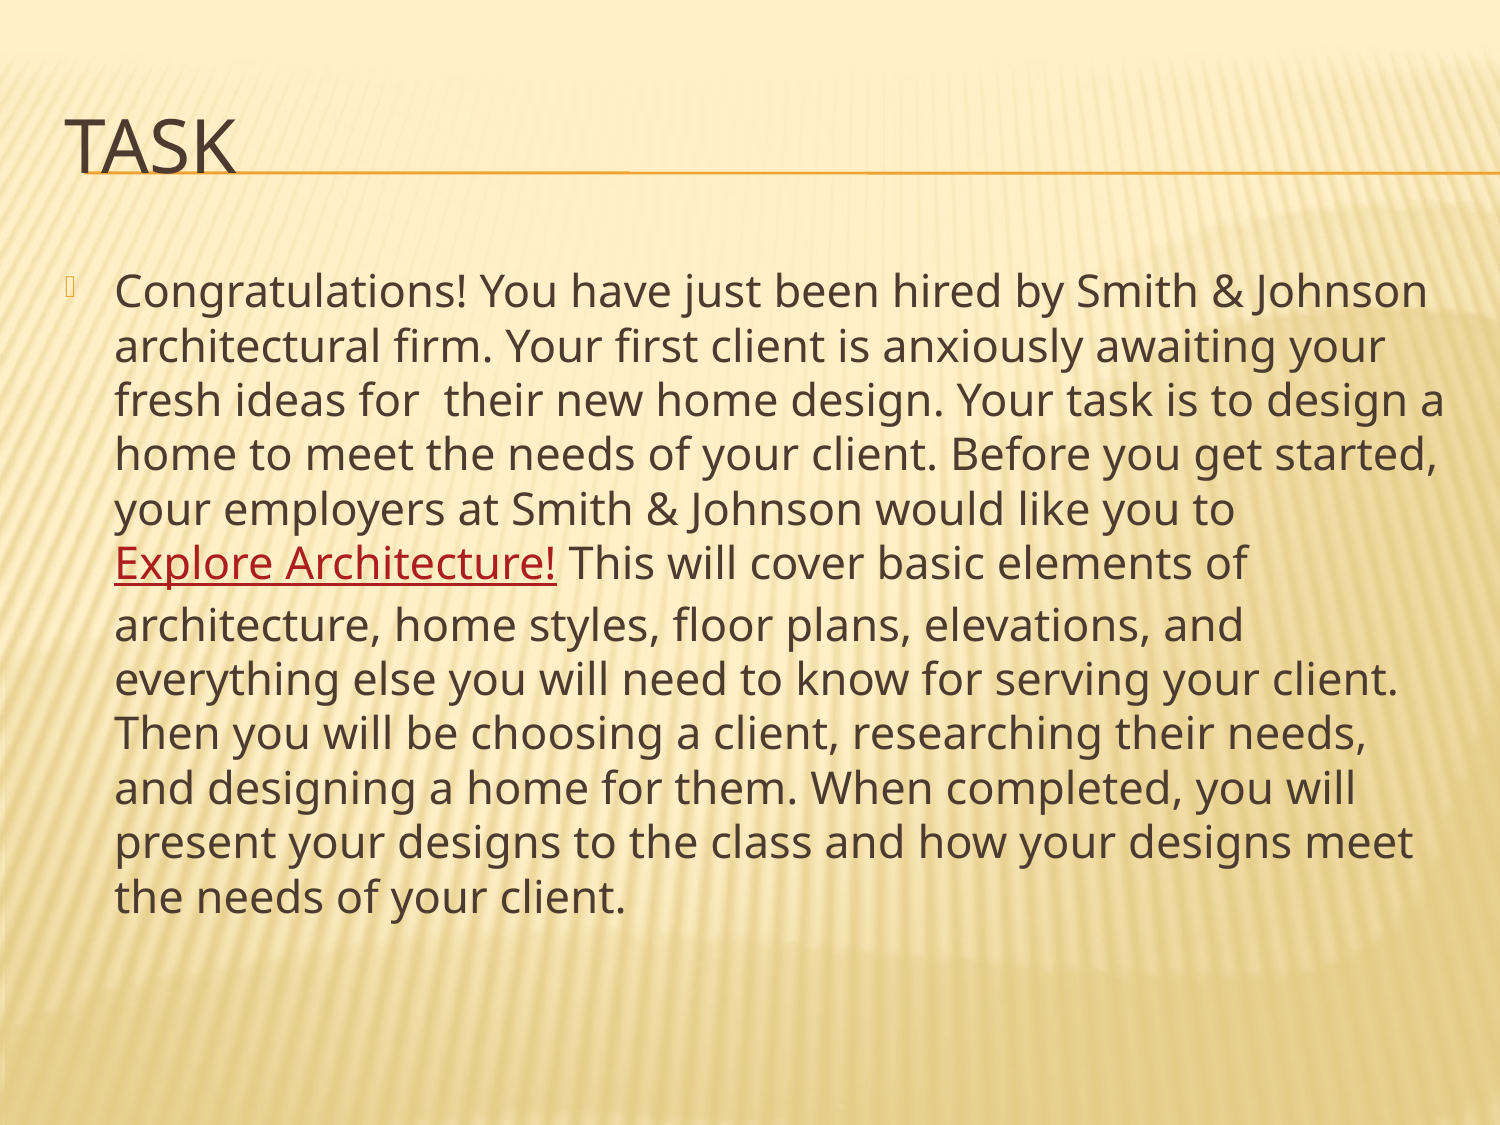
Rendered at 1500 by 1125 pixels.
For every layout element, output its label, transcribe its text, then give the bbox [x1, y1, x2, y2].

list Congratulations! You have just been hired by Smith & Johnson architectural firm. Your first client is anxiously awaiting your fresh ideas for their new home design. Your task is to design a home to meet the needs of your client. Before you get started, your employers at Smith & Johnson would like you to Explore Architecture! This will cover basic elements of architecture, home styles, floor plans, elevations, and everything else you will need to know for serving your client. Then you will be choosing a client, researching their needs, and designing a home for them. When completed, you will present your designs to the class and how your designs meet the needs of your client. [50, 254, 1475, 998]
title Task [50, 75, 1475, 213]
